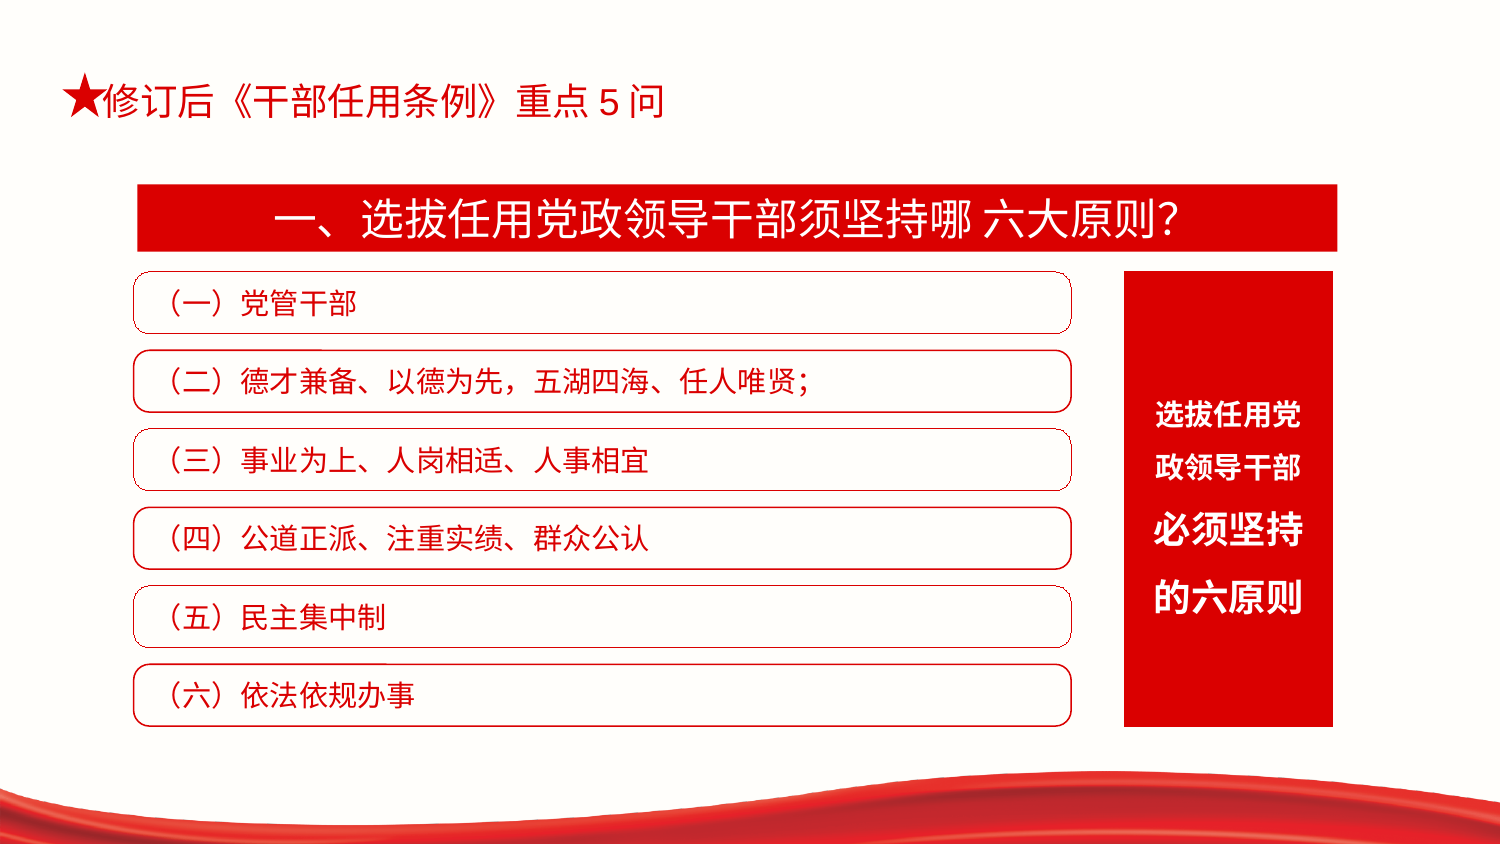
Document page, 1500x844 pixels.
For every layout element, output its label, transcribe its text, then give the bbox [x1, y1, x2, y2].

text_box 选拔任用党 政领导干部 必须坚持 的六原则 [1124, 271, 1333, 727]
text_box 一、选拔任用党政领导干部须坚持哪 六大原则？ [137, 184, 1338, 252]
text_box （三）事业为上、人岗相适、人事相宜 [133, 428, 1072, 491]
picture [0, 771, 1500, 844]
text_box （六）依法依规办事 [133, 664, 1072, 727]
text_box （二）德才兼备、以德为先，五湖四海、任人唯贤； [133, 350, 1072, 413]
text_box （五）民主集中制 [133, 585, 1072, 648]
text_box （一）党管干部 [133, 271, 1072, 334]
text_box （四）公道正派、注重实绩、群众公认 [133, 507, 1072, 570]
